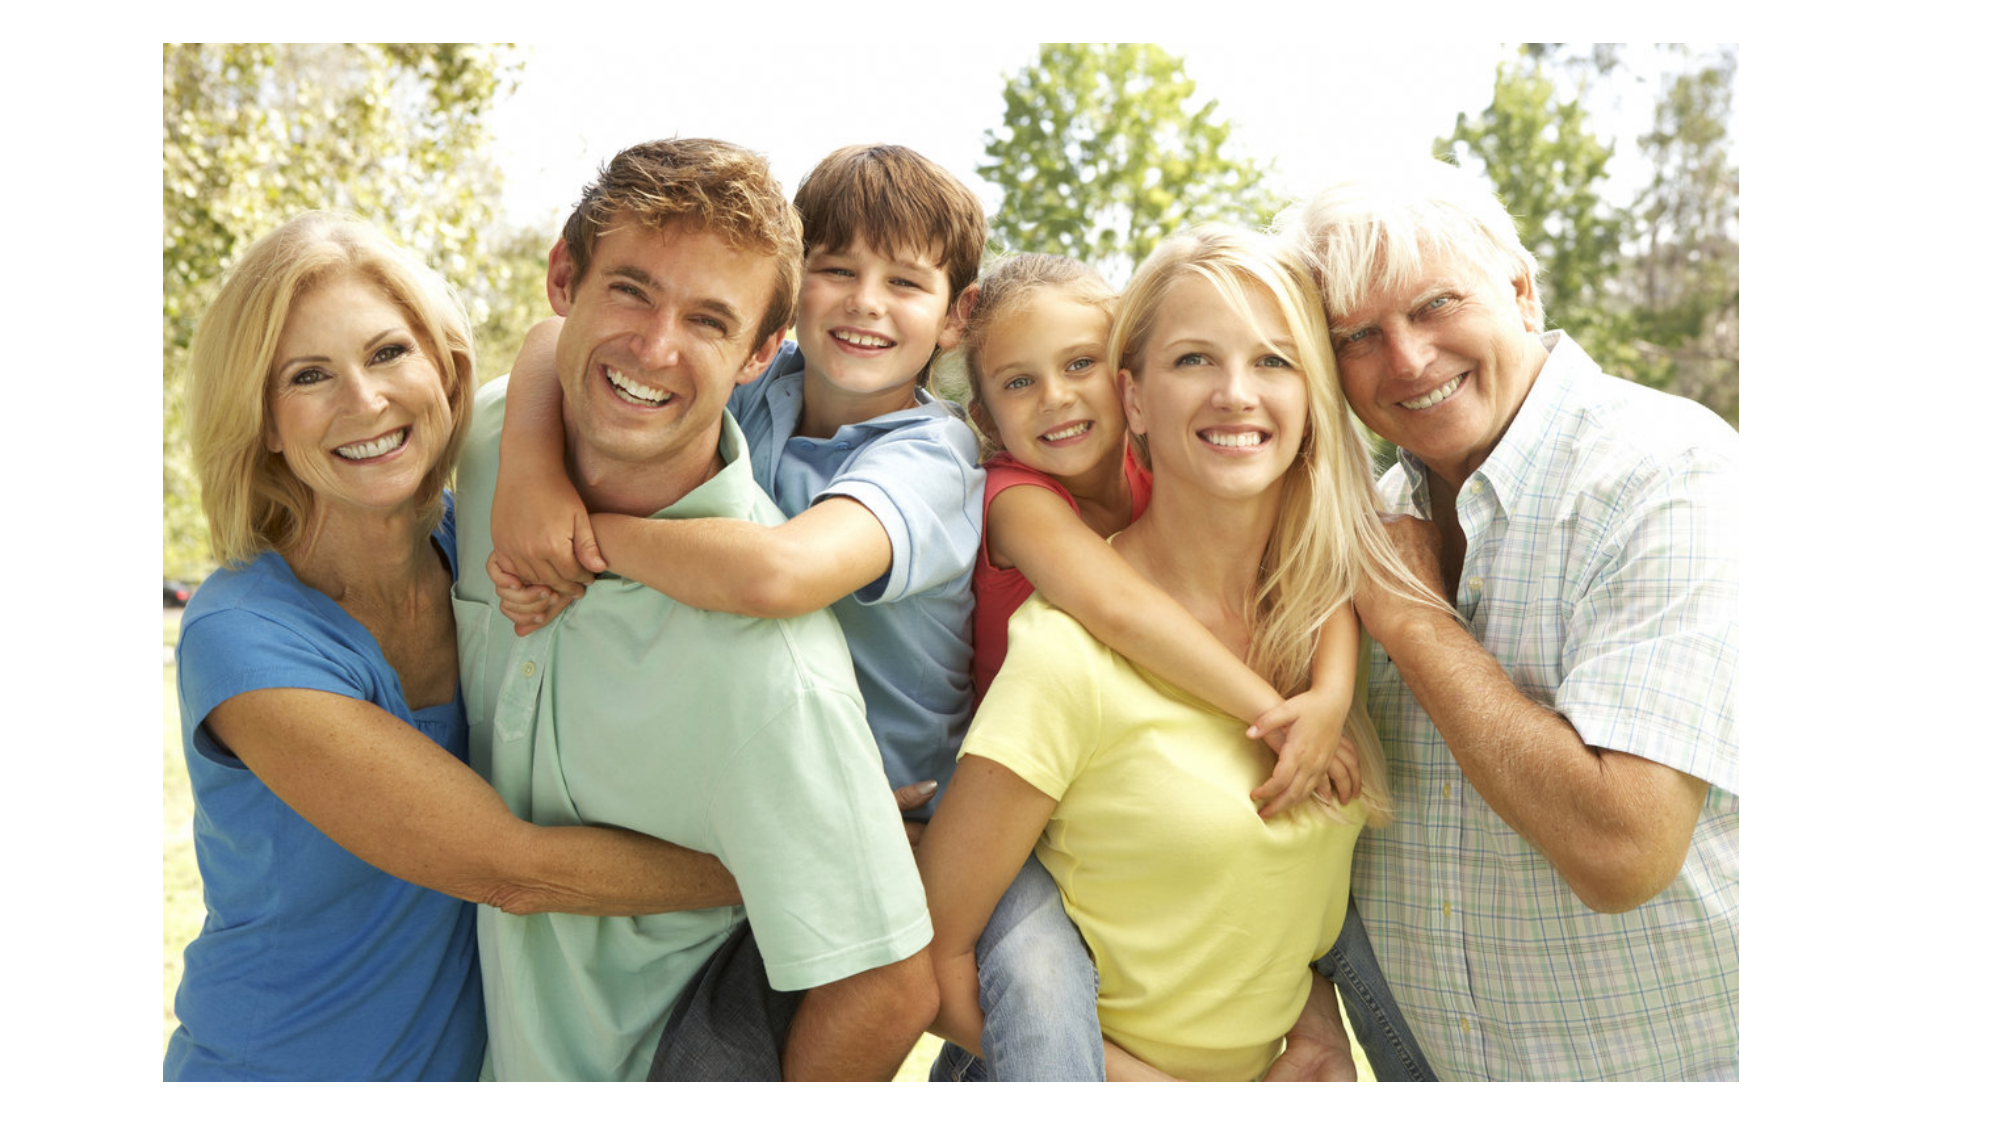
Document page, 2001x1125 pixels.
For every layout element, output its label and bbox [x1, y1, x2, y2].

picture [163, 43, 1739, 1082]
